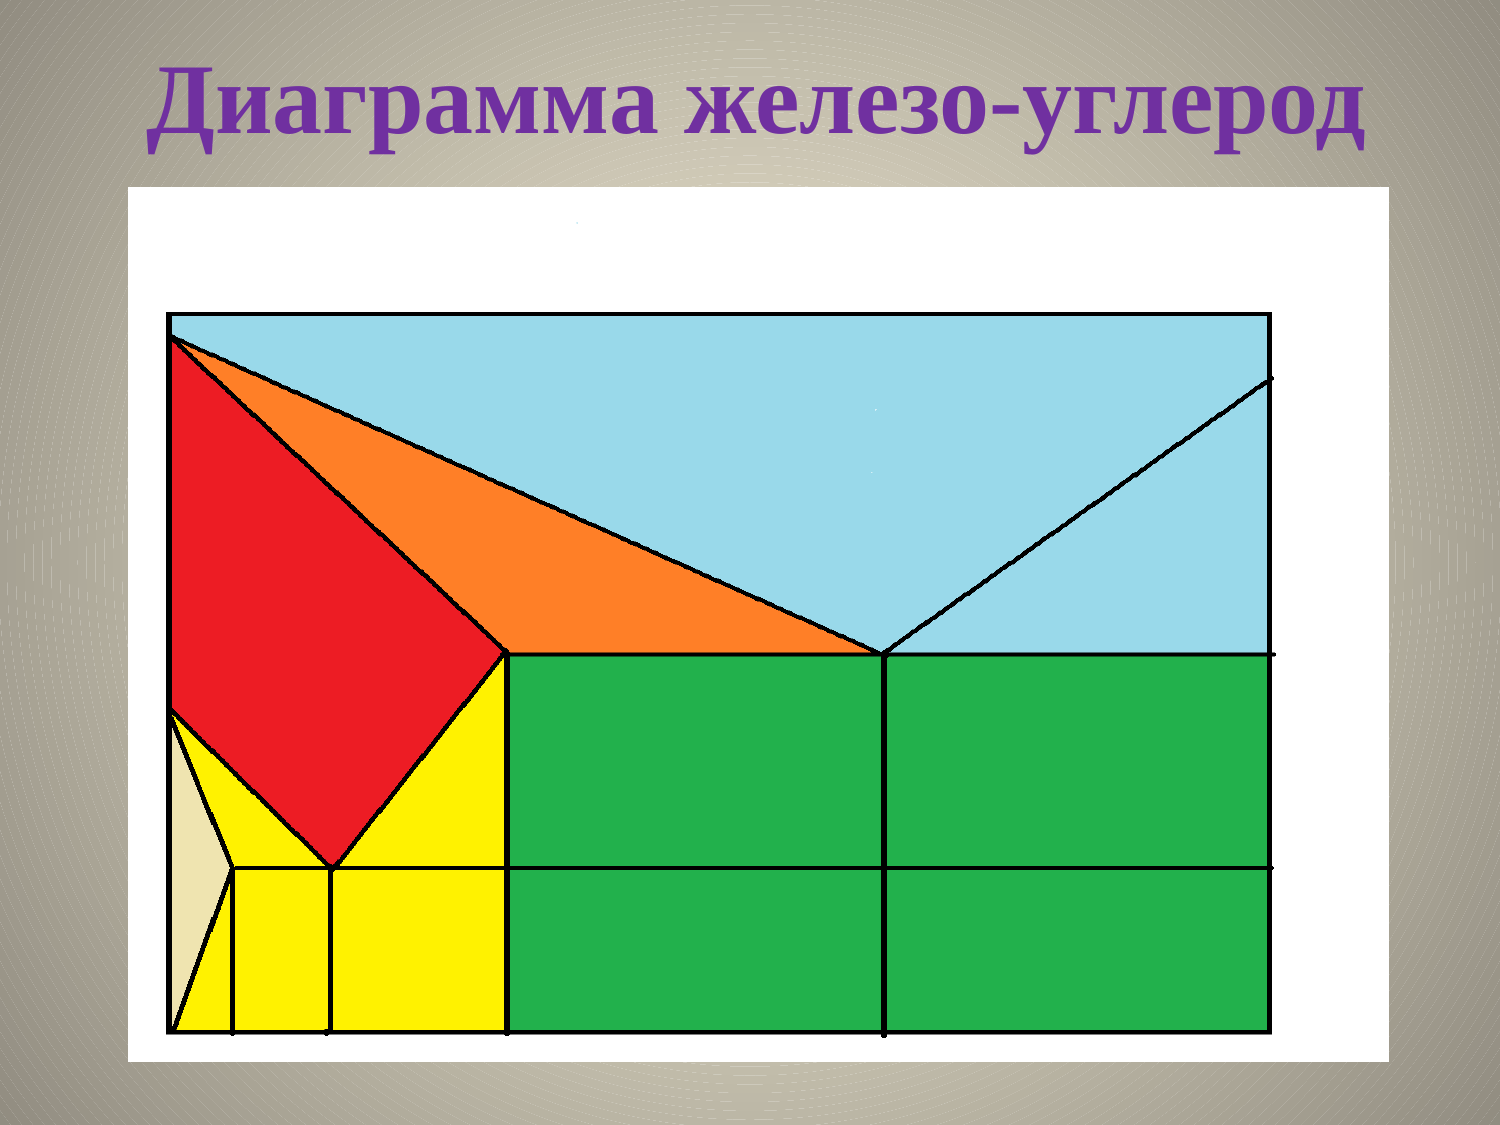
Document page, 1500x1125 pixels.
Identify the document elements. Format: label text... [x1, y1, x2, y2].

title Диаграмма железо-углерод [81, 0, 1433, 188]
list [128, 187, 1389, 1062]
